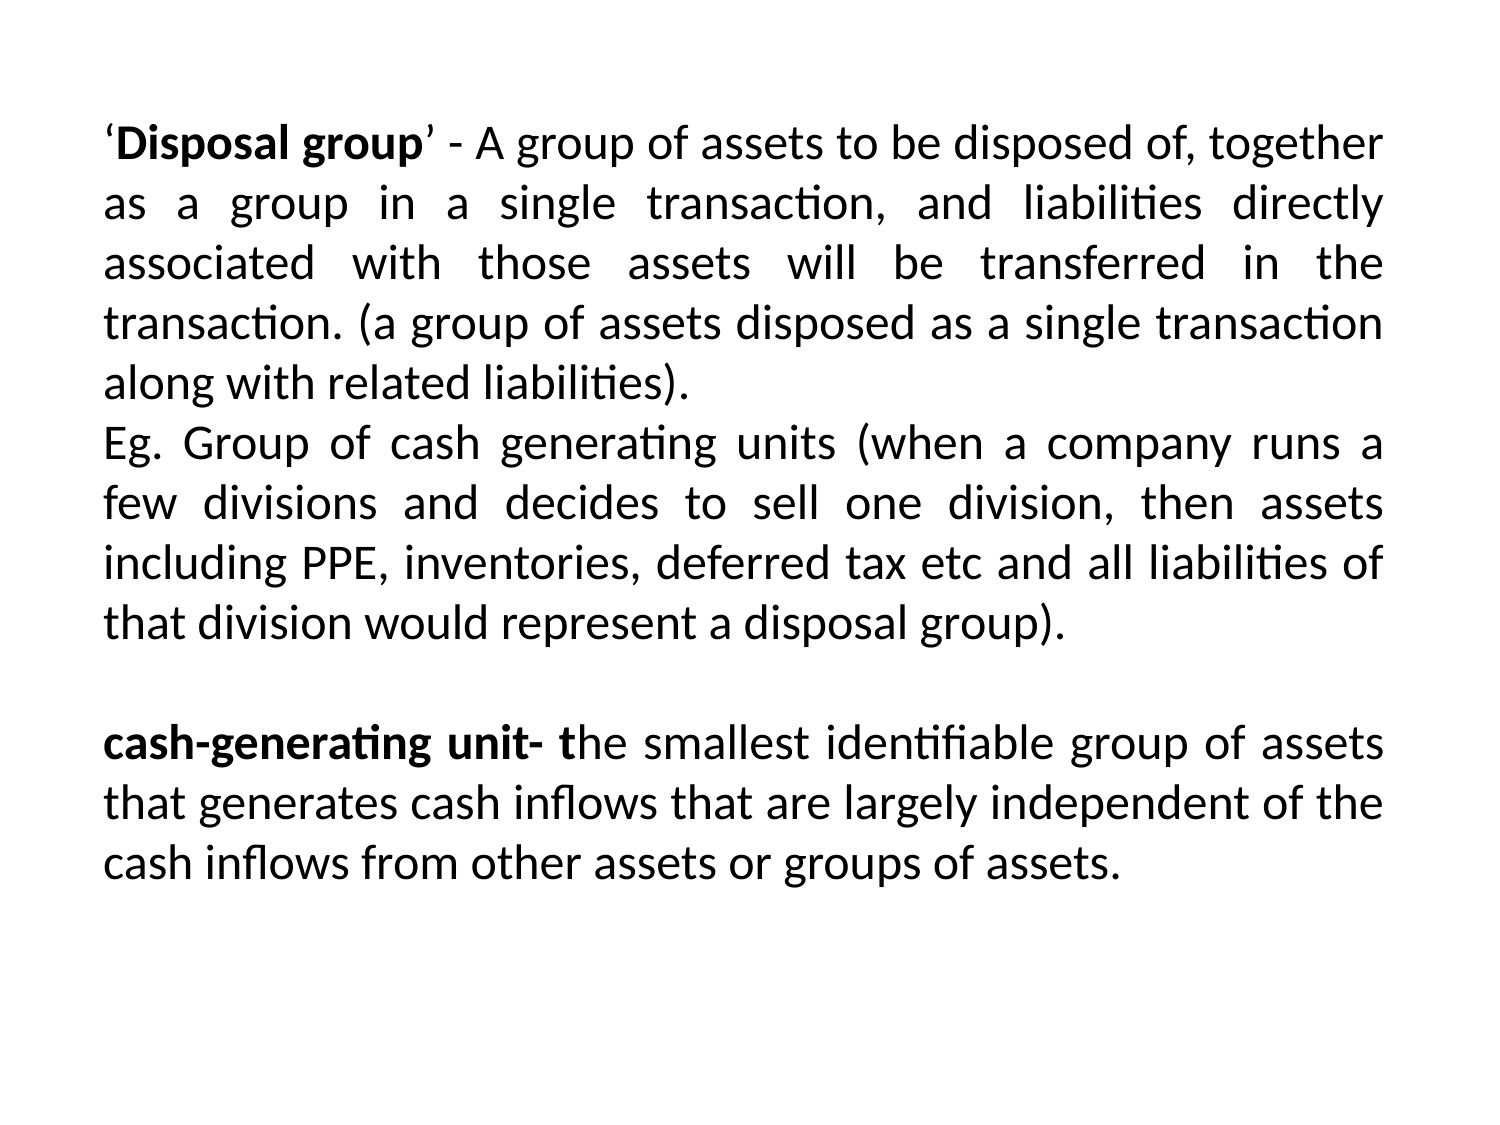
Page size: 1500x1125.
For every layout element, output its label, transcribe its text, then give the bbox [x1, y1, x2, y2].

text_box ‘Disposal group’ - A group of assets to be disposed of, together as a group in a single transaction, and liabilities directly associated with those assets will be transferred in the transaction. (a group of assets disposed as a single transaction along with related liabilities). Eg. Group of cash generating units (when a company runs a few divisions and decides to sell one division, then assets including PPE, inventories, deferred tax etc and all liabilities of that division would represent a disposal group). cash-generating unit- the smallest identifiable group of assets that generates cash inflows that are largely independent of the cash inflows from other assets or groups of assets. [88, 101, 1400, 1017]
